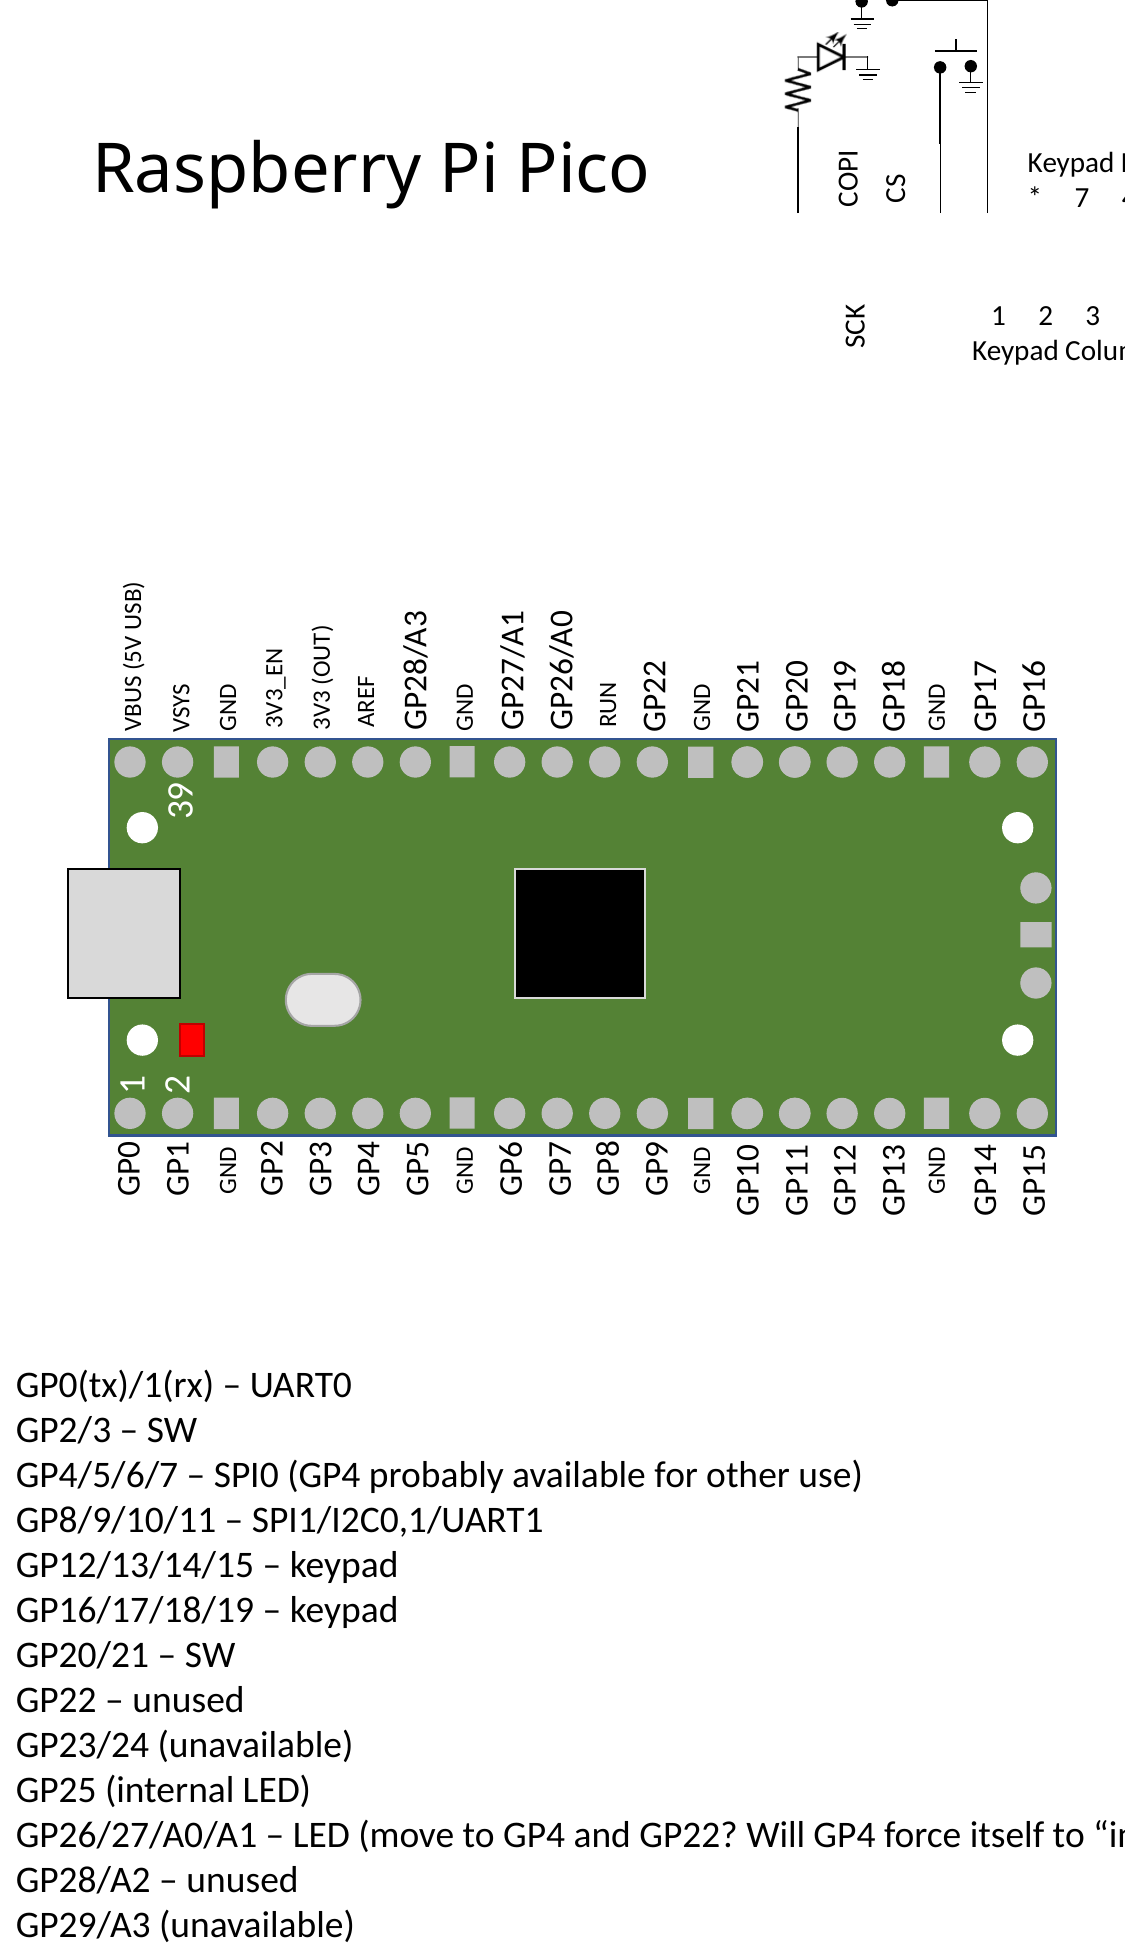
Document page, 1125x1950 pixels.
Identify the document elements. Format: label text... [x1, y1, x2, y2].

text_box GND [912, 1136, 958, 1244]
text_box GND [441, 639, 482, 739]
text_box 1 2 3 A Keypad Columns [957, 289, 1125, 374]
text_box GP5 [387, 1136, 443, 1212]
text_box GP12 [814, 1136, 863, 1232]
text_box GP16 [1004, 646, 1060, 748]
text_box GP0 [98, 1136, 147, 1212]
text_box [836, 61, 1049, 152]
text_box GND [677, 1136, 723, 1244]
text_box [856, 56, 880, 80]
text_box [959, 69, 983, 93]
title Raspberry Pi Pico [77, 103, 1048, 238]
text_box RUN [583, 660, 624, 739]
text_box VBUS (5V USB) [108, 567, 154, 739]
text_box GP22 [624, 646, 680, 739]
text_box SCK [827, 289, 878, 364]
text_box GP0(tx)/1(rx) – UART0 GP2/3 – SW GP4/5/6/7 – SPI0 (GP4 probably available for other use) GP8/9/10/11 – SPI1/I2C0,1/UART1 GP12/13/14/15 – keypad GP16/17/18/19 – keypad GP20/21 – SW GP22 – unused GP23/24 (unavailable) GP25 (internal LED) GP26/27/A0/A1 – LED (move to GP4 and GP22? Will GP4 force itself to “input”? If so, we could put a switch there) GP28/A2 – unused GP29/A3 (unavailable) [1, 1352, 1125, 1950]
text_box GP8 [578, 1136, 627, 1212]
text_box GP7 [530, 1136, 578, 1212]
text_box GP21 [718, 646, 767, 739]
text_box GP1 [147, 1136, 203, 1212]
text_box GP11 [767, 1136, 814, 1232]
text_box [856, 0, 899, 7]
text_box 3V3_EN [249, 633, 295, 739]
text_box GP14 [955, 1136, 1004, 1232]
text_box 3V3 (OUT) [297, 610, 343, 739]
text_box GP17 [955, 646, 1004, 739]
text_box GP4 [338, 1136, 387, 1212]
text_box COPI [821, 135, 871, 222]
text_box GP15 [1004, 1130, 1060, 1232]
text_box CS [868, 159, 919, 219]
text_box AREF [341, 660, 385, 739]
text_box GP3 [290, 1136, 338, 1212]
text_box GP18 [863, 646, 919, 739]
text_box GP19 [814, 646, 863, 739]
text_box GND [912, 639, 958, 739]
picture [762, 32, 869, 127]
text_box GP13 [863, 1136, 919, 1232]
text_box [68, 739, 1057, 1136]
text_box GP28/A3 [385, 596, 441, 739]
text_box GP26/A0 [531, 596, 587, 739]
text_box GP27/A1 [482, 595, 538, 739]
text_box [850, 5, 875, 29]
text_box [934, 39, 977, 61]
text_box Keypad Rows * 7 4 1 [1012, 135, 1125, 221]
text_box GND [440, 1136, 486, 1244]
text_box GP20 [767, 646, 814, 739]
text_box GP9 [627, 1136, 682, 1212]
text_box VSYS [157, 668, 202, 739]
text_box GP2 [241, 1136, 290, 1212]
text_box GND [677, 639, 723, 739]
text_box GND [203, 1136, 249, 1244]
text_box GP10 [718, 1136, 767, 1232]
text_box GP6 [481, 1136, 530, 1212]
text_box GND [203, 639, 249, 739]
